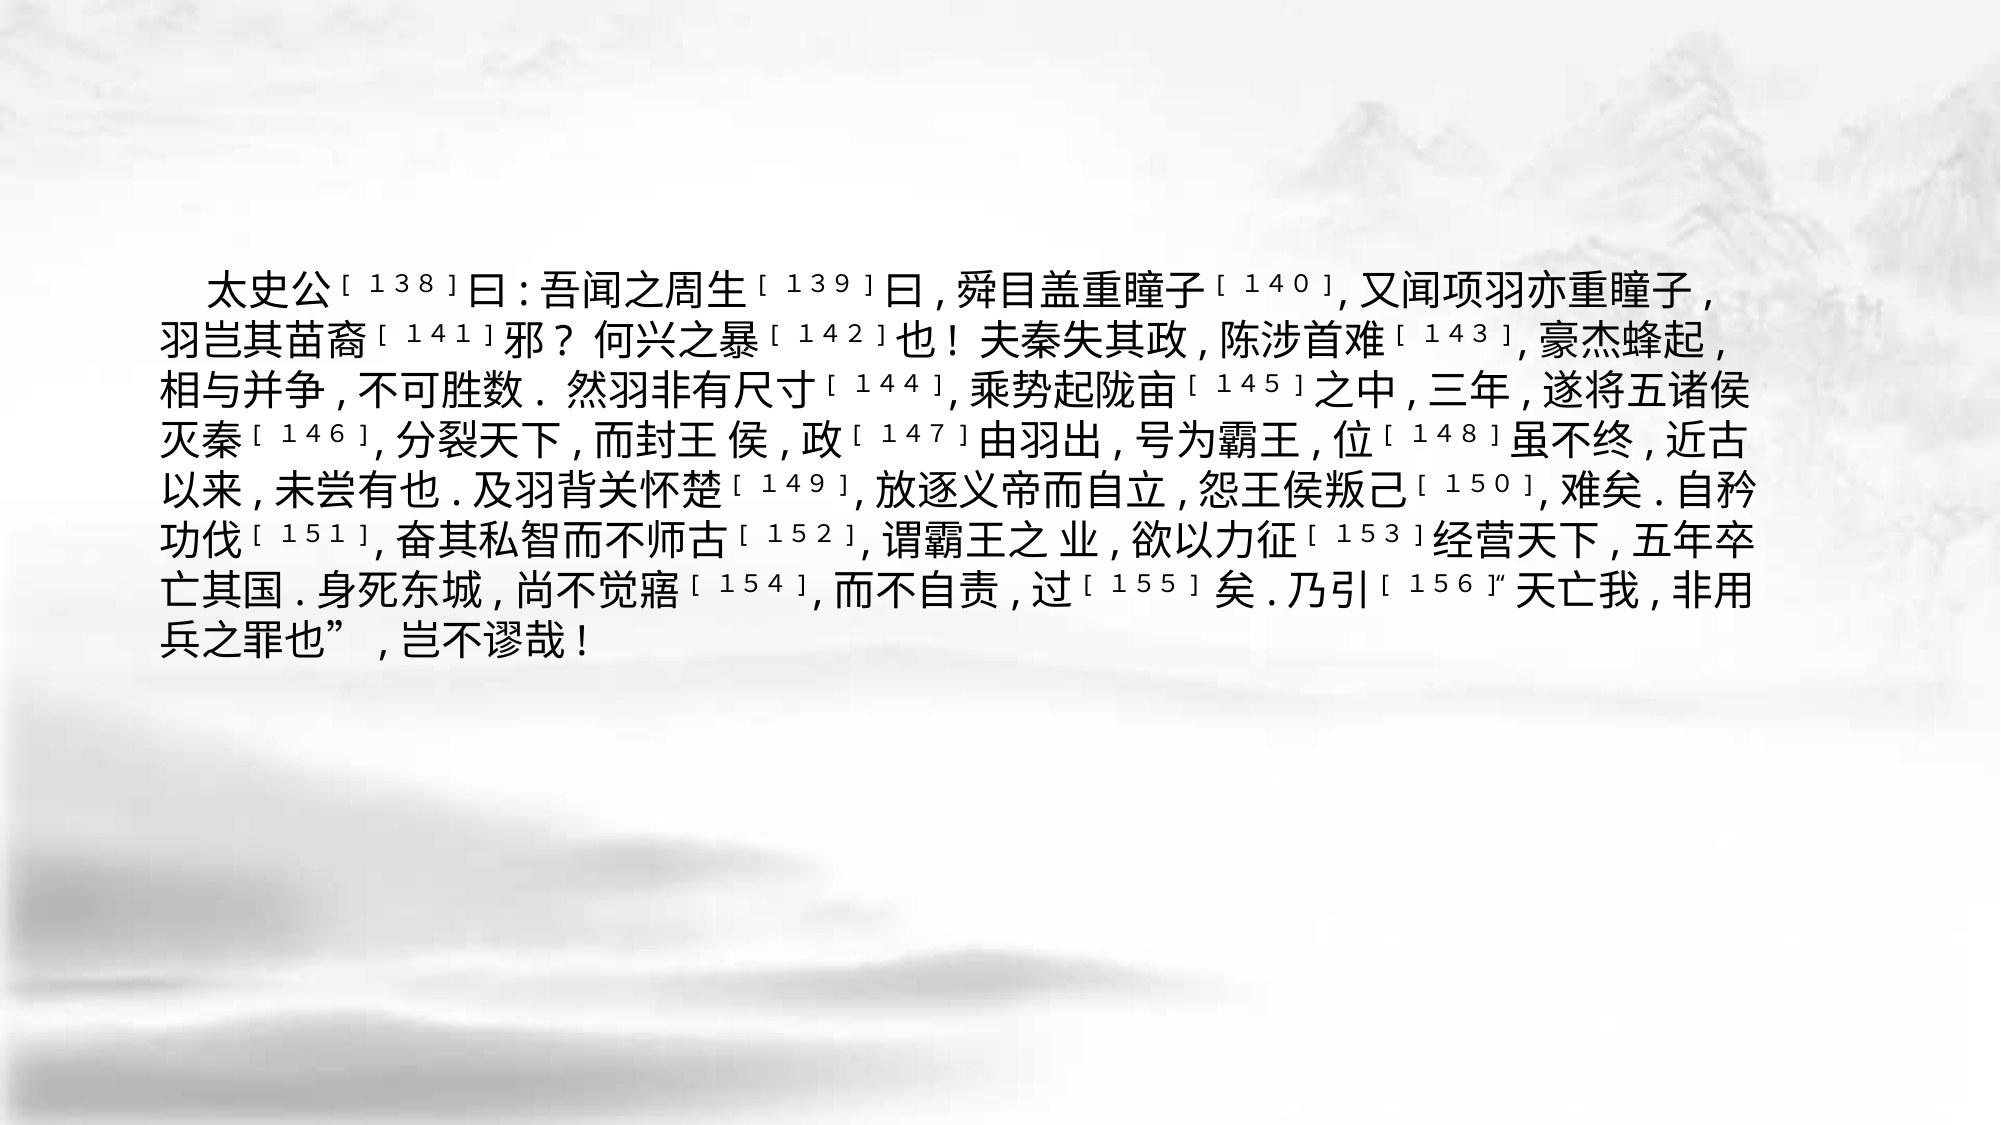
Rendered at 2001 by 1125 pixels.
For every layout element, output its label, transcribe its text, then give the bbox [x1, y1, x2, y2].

text_box 太史公[ １３８]曰:吾闻之周生[ １３９]曰,舜目盖重瞳子[ １４０] ,又闻项羽亦重瞳子,羽岂其苗裔[ １４１]邪? 何兴之暴[ １４２]也! 夫秦失其政,陈涉首难[ １４３] ,豪杰蜂起,相与并争,不可胜数. 然羽非有尺寸[ １４４] ,乘势起陇亩[ １４５]之中,三年,遂将五诸侯灭秦[ １４６] ,分裂天下,而封王 侯,政[ １４７]由羽出,号为霸王,位[ １４８]虽不终,近古以来,未尝有也.及羽背关怀楚[ １４９] ,放逐义帝而自立,怨王侯叛己[ １５０] ,难矣.自矜功伐[ １５１] ,奋其私智而不师古[ １５２] ,谓霸王之 业,欲以力征[ １５３]经营天下,五年卒亡其国.身死东城,尚不觉寤[ １５４] ,而不自责,过[ １５５] 矣.乃引[ １５６]“天亡我,非用兵之罪也”,岂不谬哉! [144, 256, 1781, 671]
picture [0, 0, 2001, 1125]
